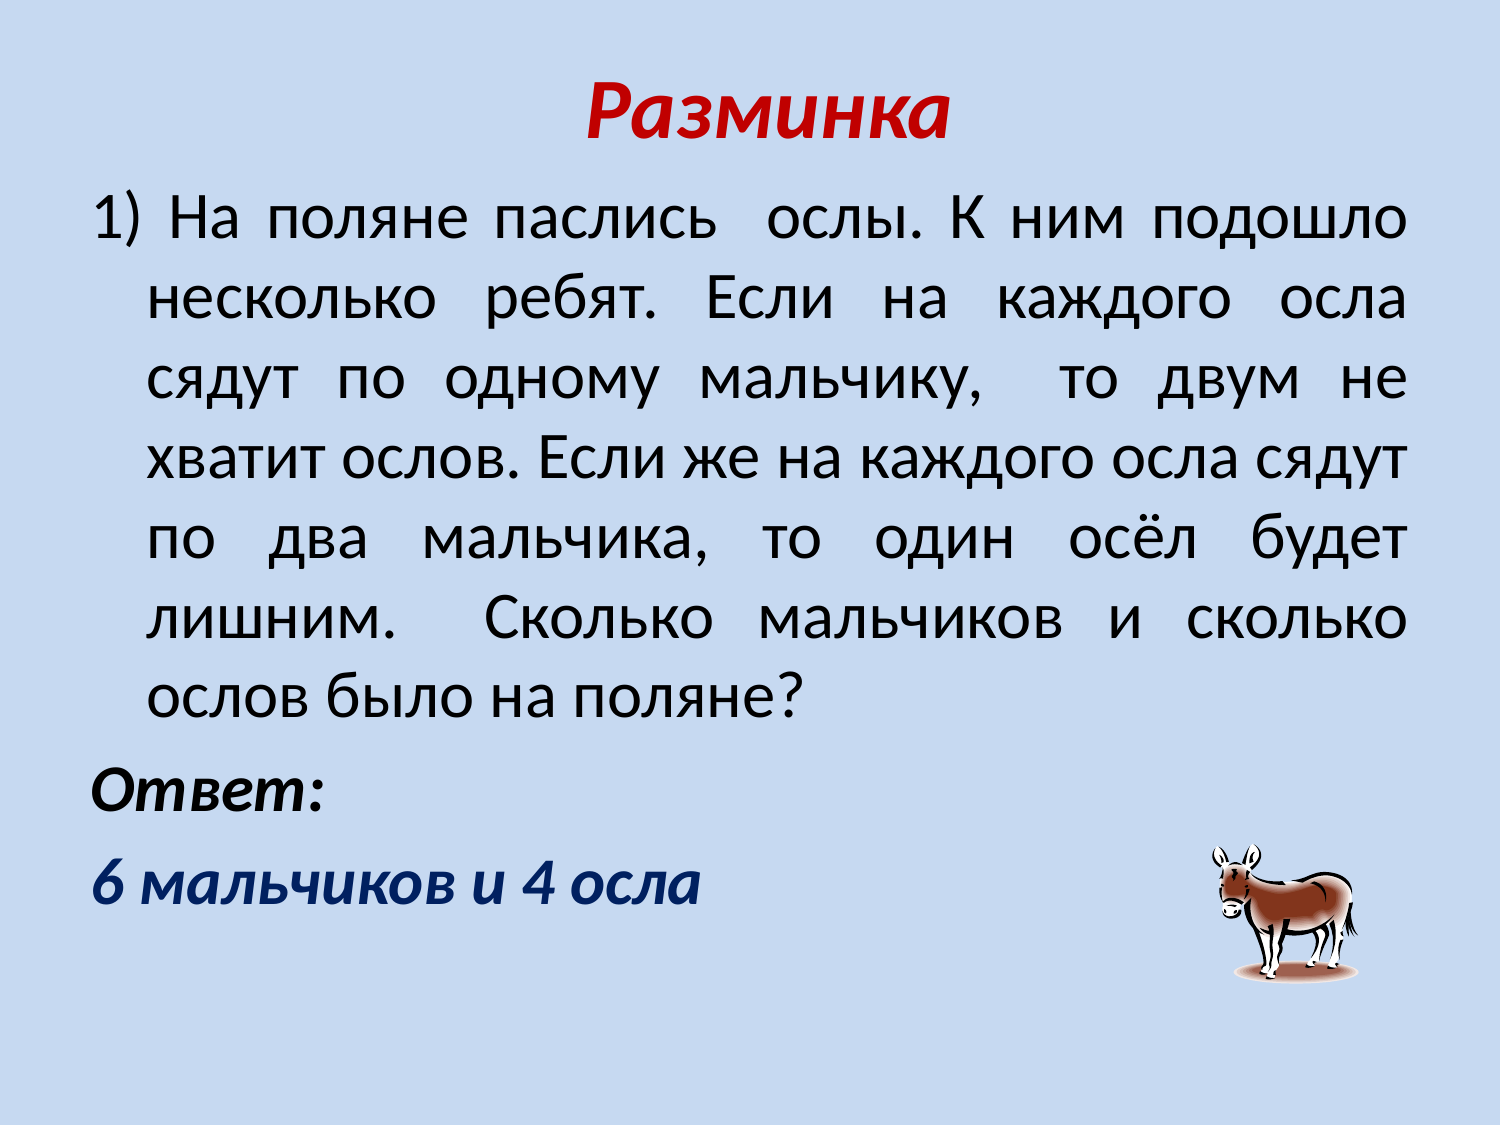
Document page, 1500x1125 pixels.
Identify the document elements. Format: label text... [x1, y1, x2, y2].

picture [1206, 843, 1359, 984]
list 1) На поляне паслись ослы. К ним подошло несколько ребят. Если на каждого осла сядут по одному мальчику, то двум не хватит ослов. Если же на каждого осла сядут по два мальчика, то один осёл будет лишним. Сколько мальчиков и сколько ослов было на поляне? Ответ: 6 мальчиков и 4 осла [75, 164, 1425, 1005]
title Разминка [75, 45, 1425, 164]
